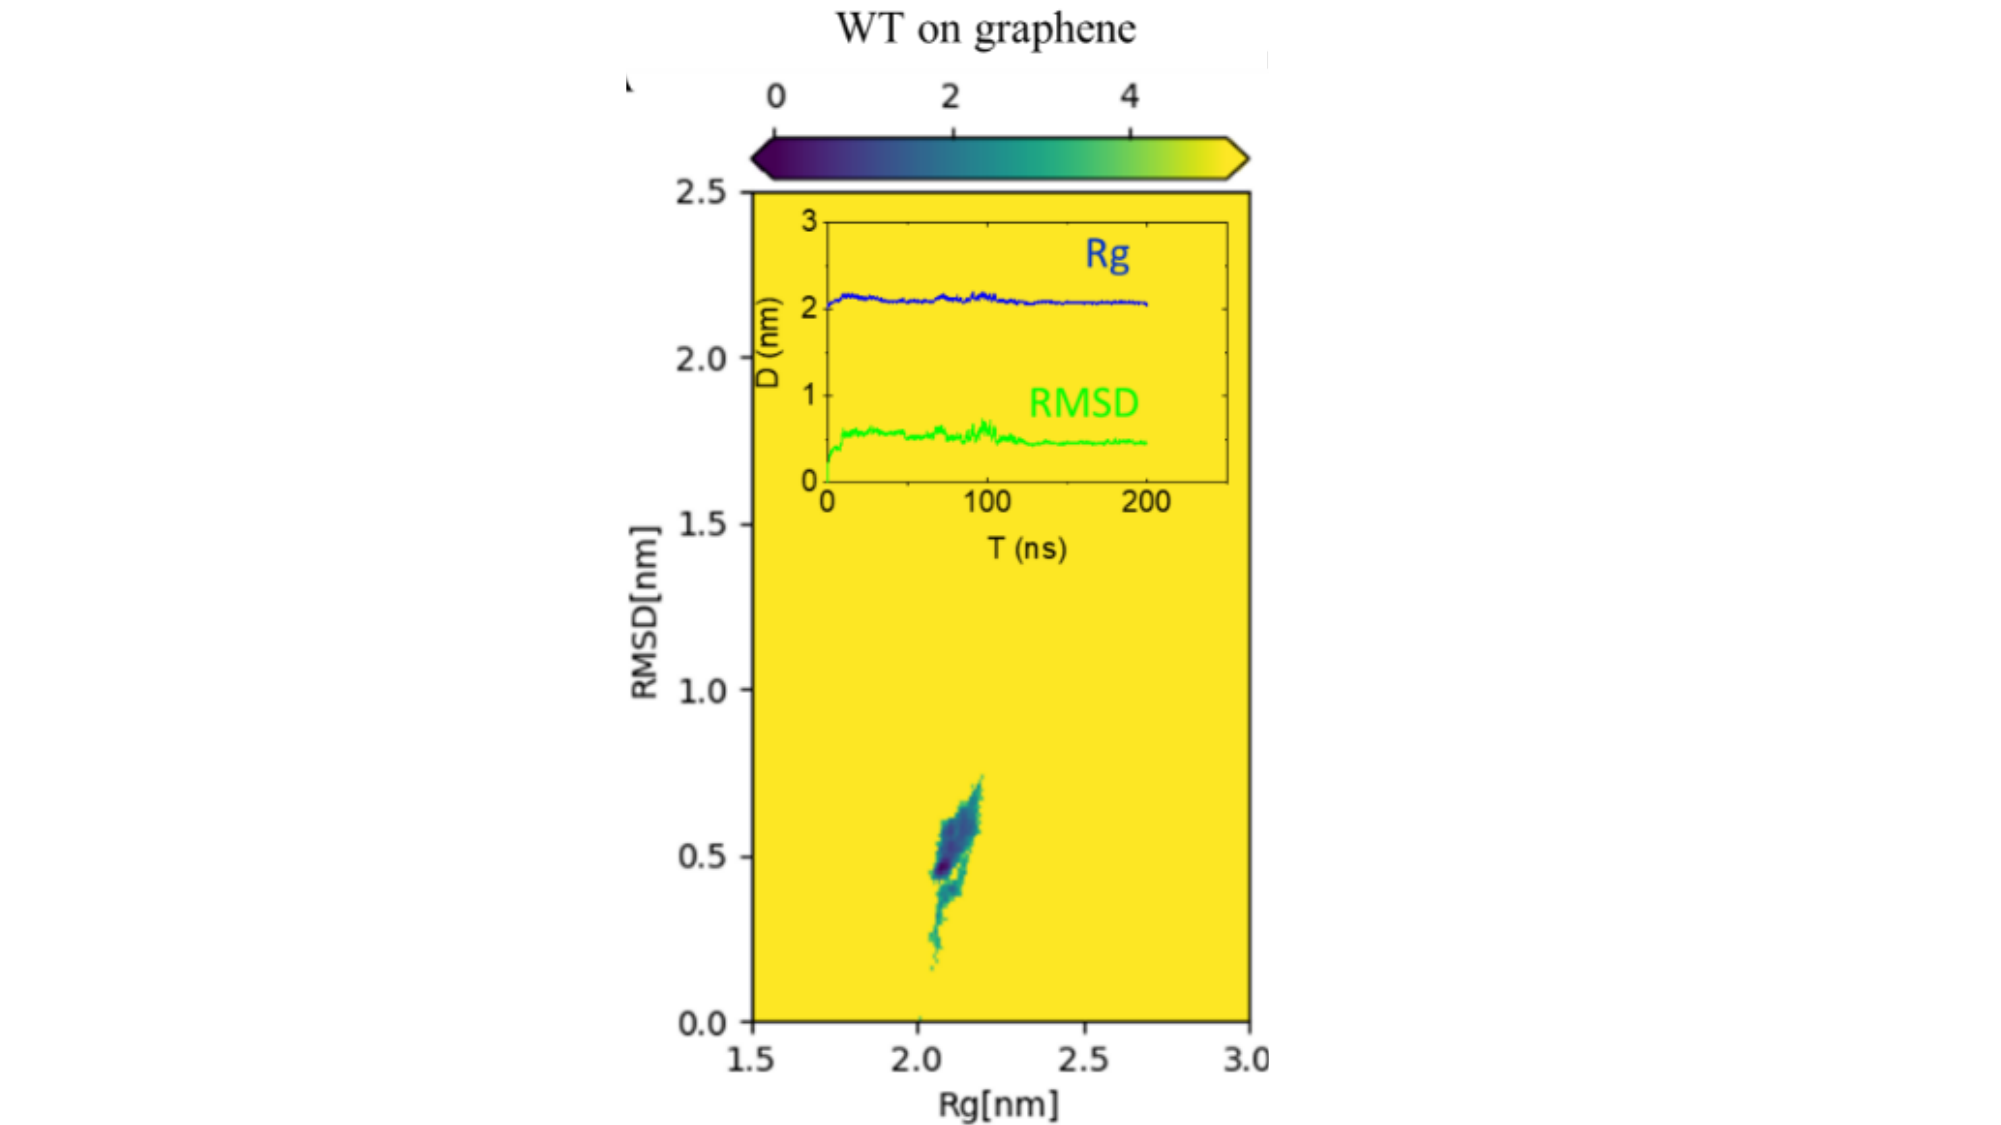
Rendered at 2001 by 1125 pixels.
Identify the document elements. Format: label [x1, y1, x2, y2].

picture [626, 0, 1269, 1125]
